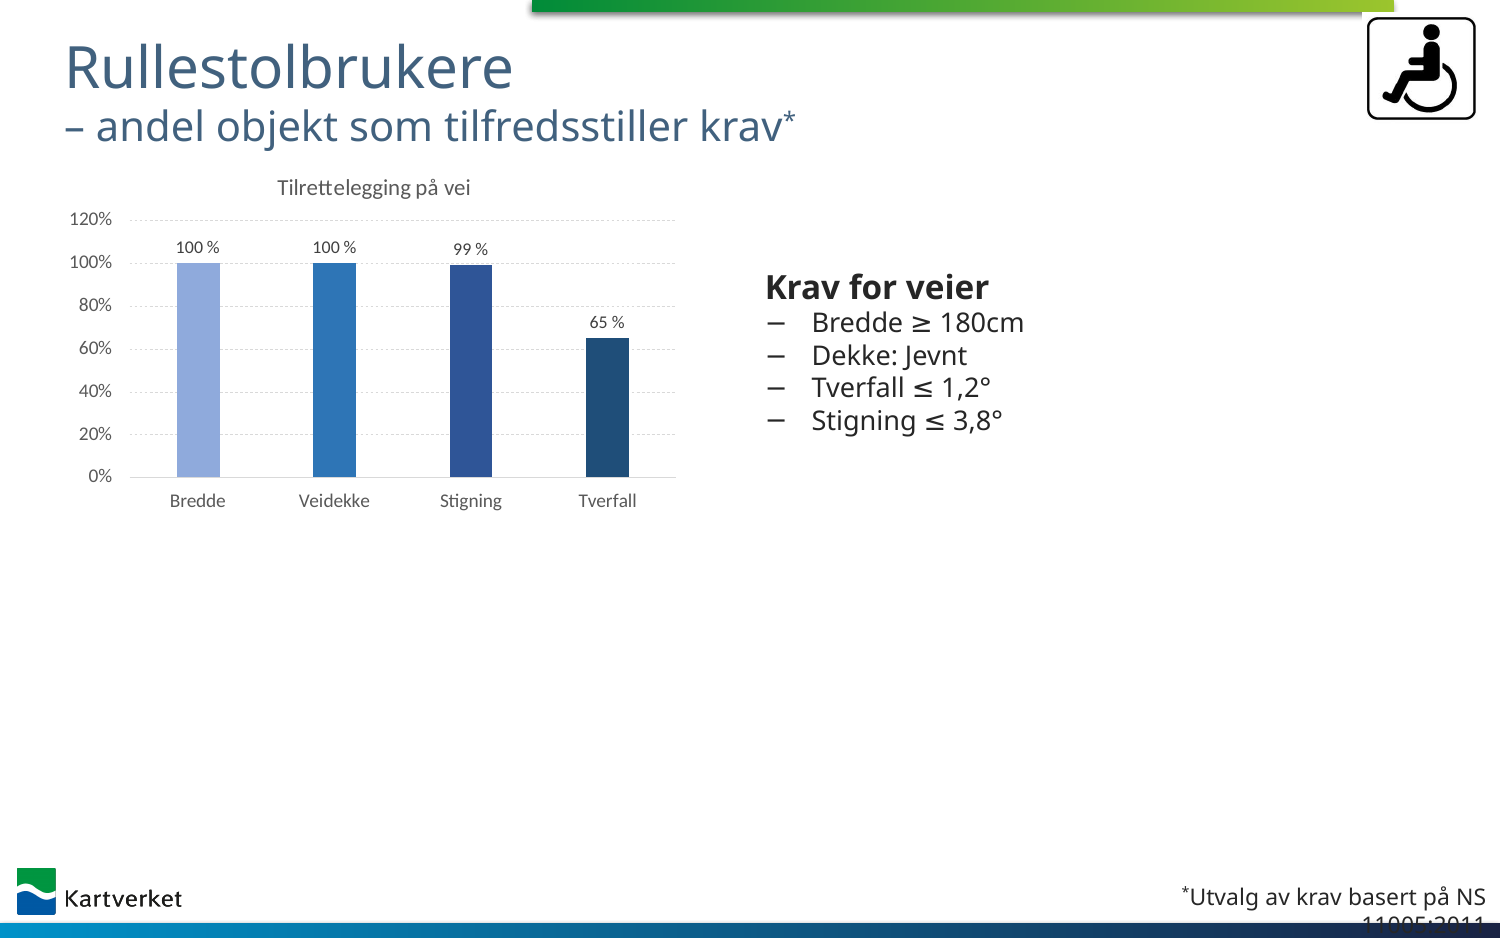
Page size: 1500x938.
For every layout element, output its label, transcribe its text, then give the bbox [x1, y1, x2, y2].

text_box Krav for veier Bredde ≥ 180cm Dekke: Jevnt Tverfall ≤ 1,2° Stigning ≤ 3,8° [750, 258, 1234, 444]
text_box *Utvalg av krav basert på NS 11005:2011 [1068, 873, 1500, 938]
picture [62, 166, 687, 519]
text_box Rullestolbrukere – andel objekt som tilfredsstiller krav* [49, 25, 1431, 158]
picture [1362, 12, 1481, 126]
